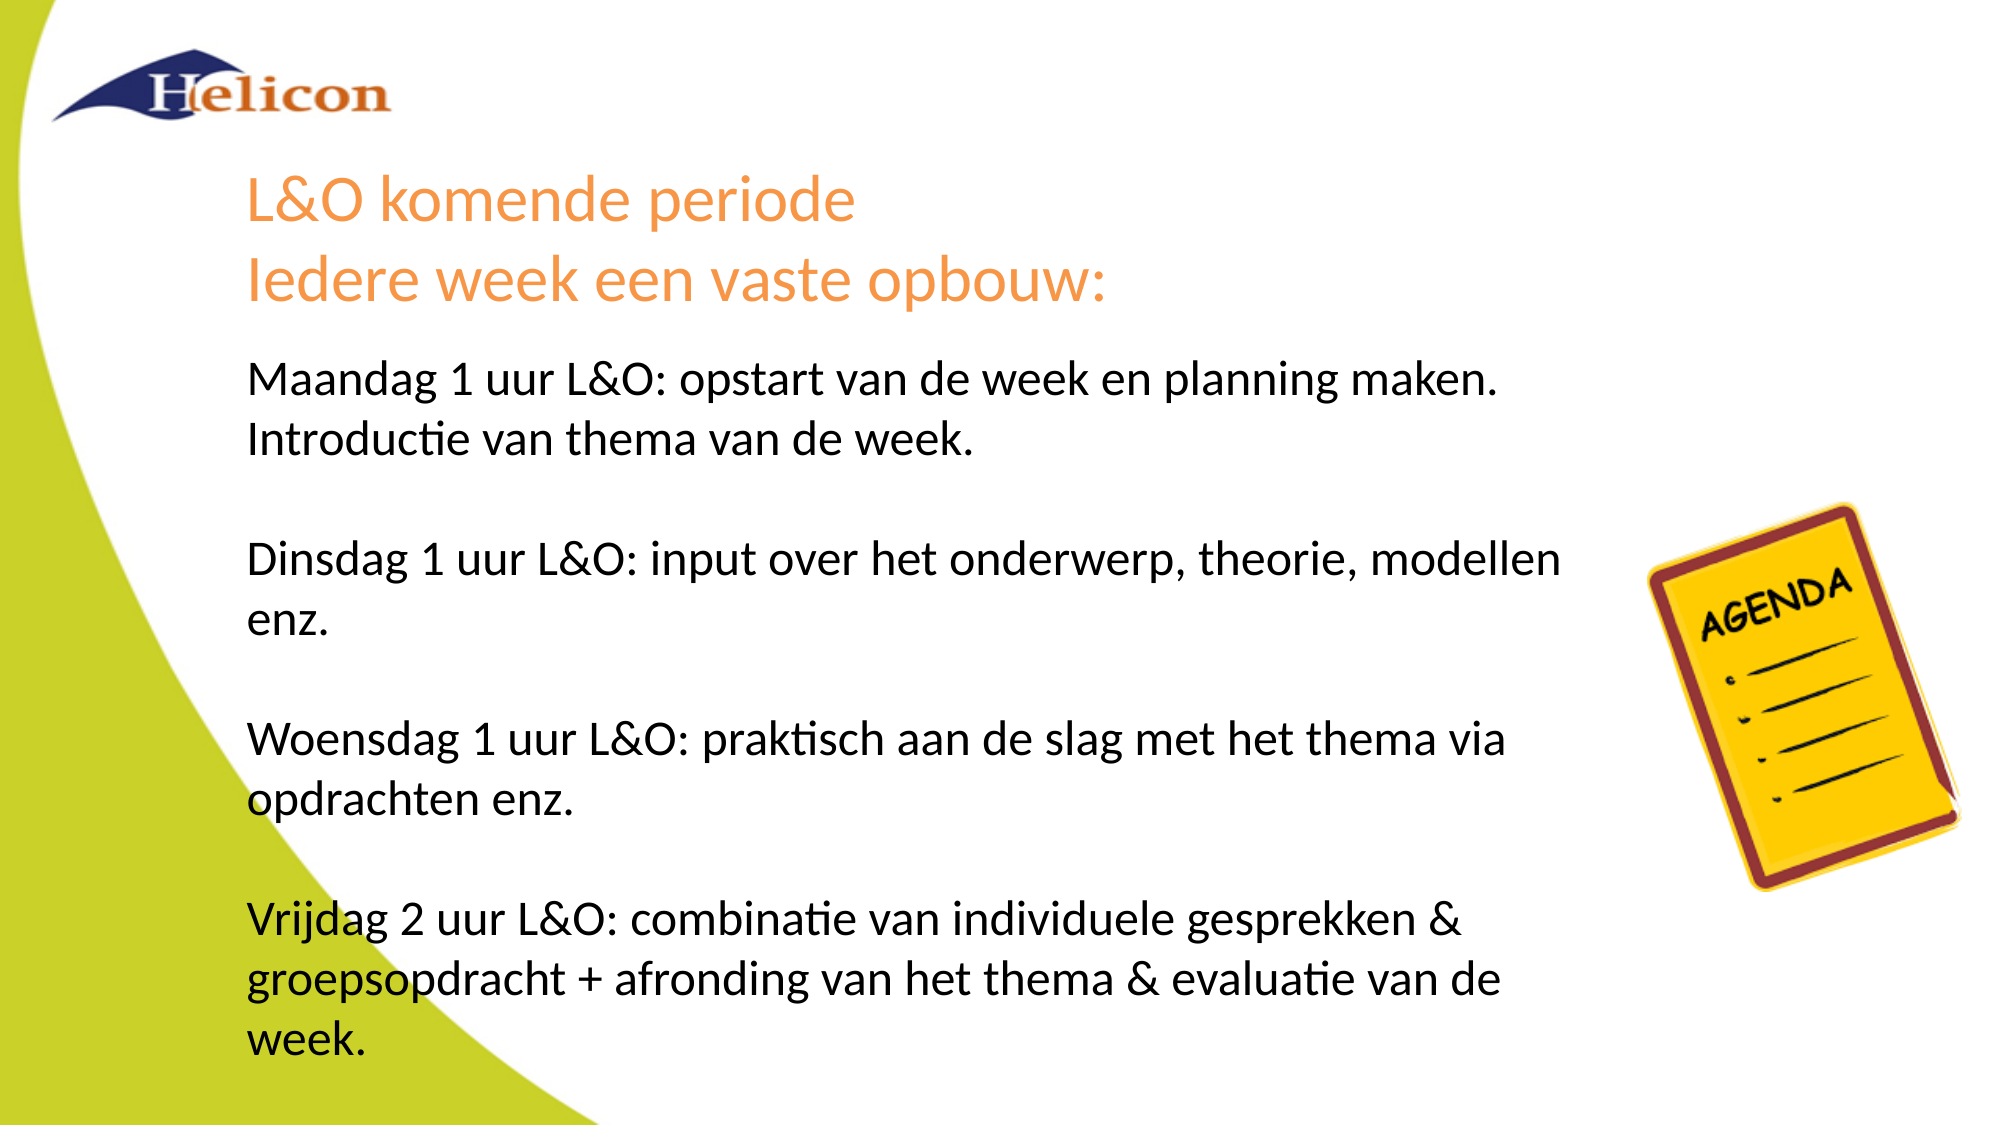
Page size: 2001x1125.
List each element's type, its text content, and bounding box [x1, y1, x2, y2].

text_box L&O komende periode Iedere week een vaste opbouw: [231, 147, 1239, 323]
text_box Maandag 1 uur L&O: opstart van de week en planning maken. Introductie van thema van de week. Dinsdag 1 uur L&O: input over het onderwerp, theorie, modellen enz. Woensdag 1 uur L&O: praktisch aan de slag met het thema via opdrachten enz. Vrijdag 2 uur L&O: combinatie van individuele gesprekken & groepsopdracht + afronding van het thema & evaluatie van de week. [231, 338, 1648, 1074]
picture [0, 0, 2000, 1125]
